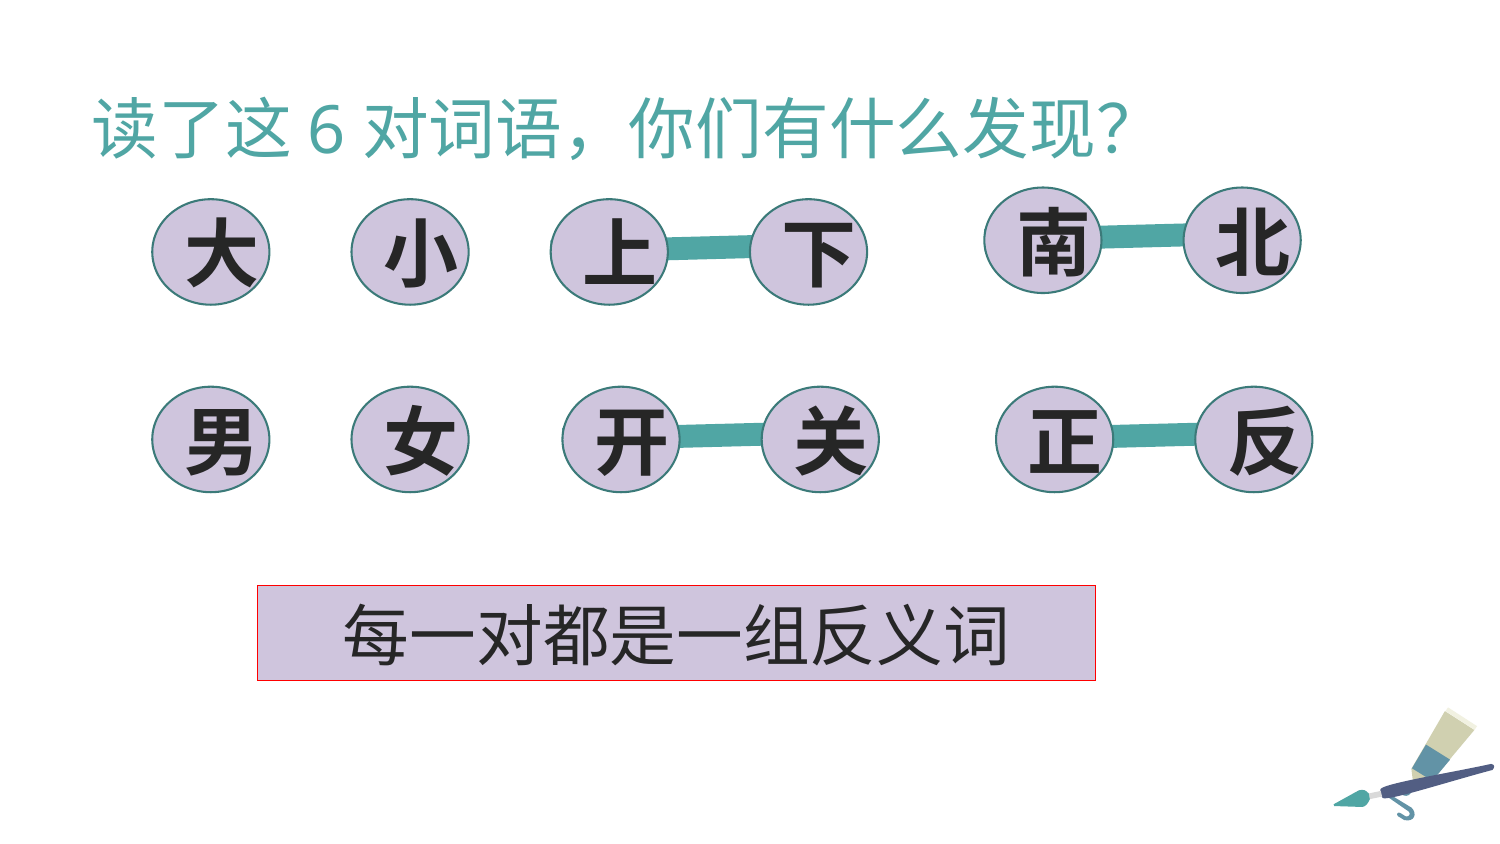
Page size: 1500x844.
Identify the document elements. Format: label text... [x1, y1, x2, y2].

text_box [996, 433, 1219, 440]
text_box 小 [350, 198, 470, 306]
text_box 开 [561, 385, 681, 494]
text_box 女 [350, 385, 470, 494]
text_box 下 [748, 198, 869, 306]
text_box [1358, 708, 1481, 844]
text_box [550, 245, 774, 252]
text_box 每一对都是一组反义词 [257, 585, 1096, 681]
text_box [562, 433, 786, 440]
text_box 上 [550, 198, 669, 245]
text_box 关 [760, 385, 880, 494]
text_box 反 [1194, 385, 1314, 494]
text_box 男 [151, 385, 271, 494]
text_box 北 [1182, 186, 1302, 295]
text_box 读了这6对词语，你们有什么发现？ [76, 79, 1265, 175]
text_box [984, 234, 1208, 241]
text_box 大 [151, 198, 271, 306]
text_box 正 [995, 385, 1115, 494]
text_box 南 [983, 186, 1103, 295]
text_box 上 [549, 246, 669, 306]
